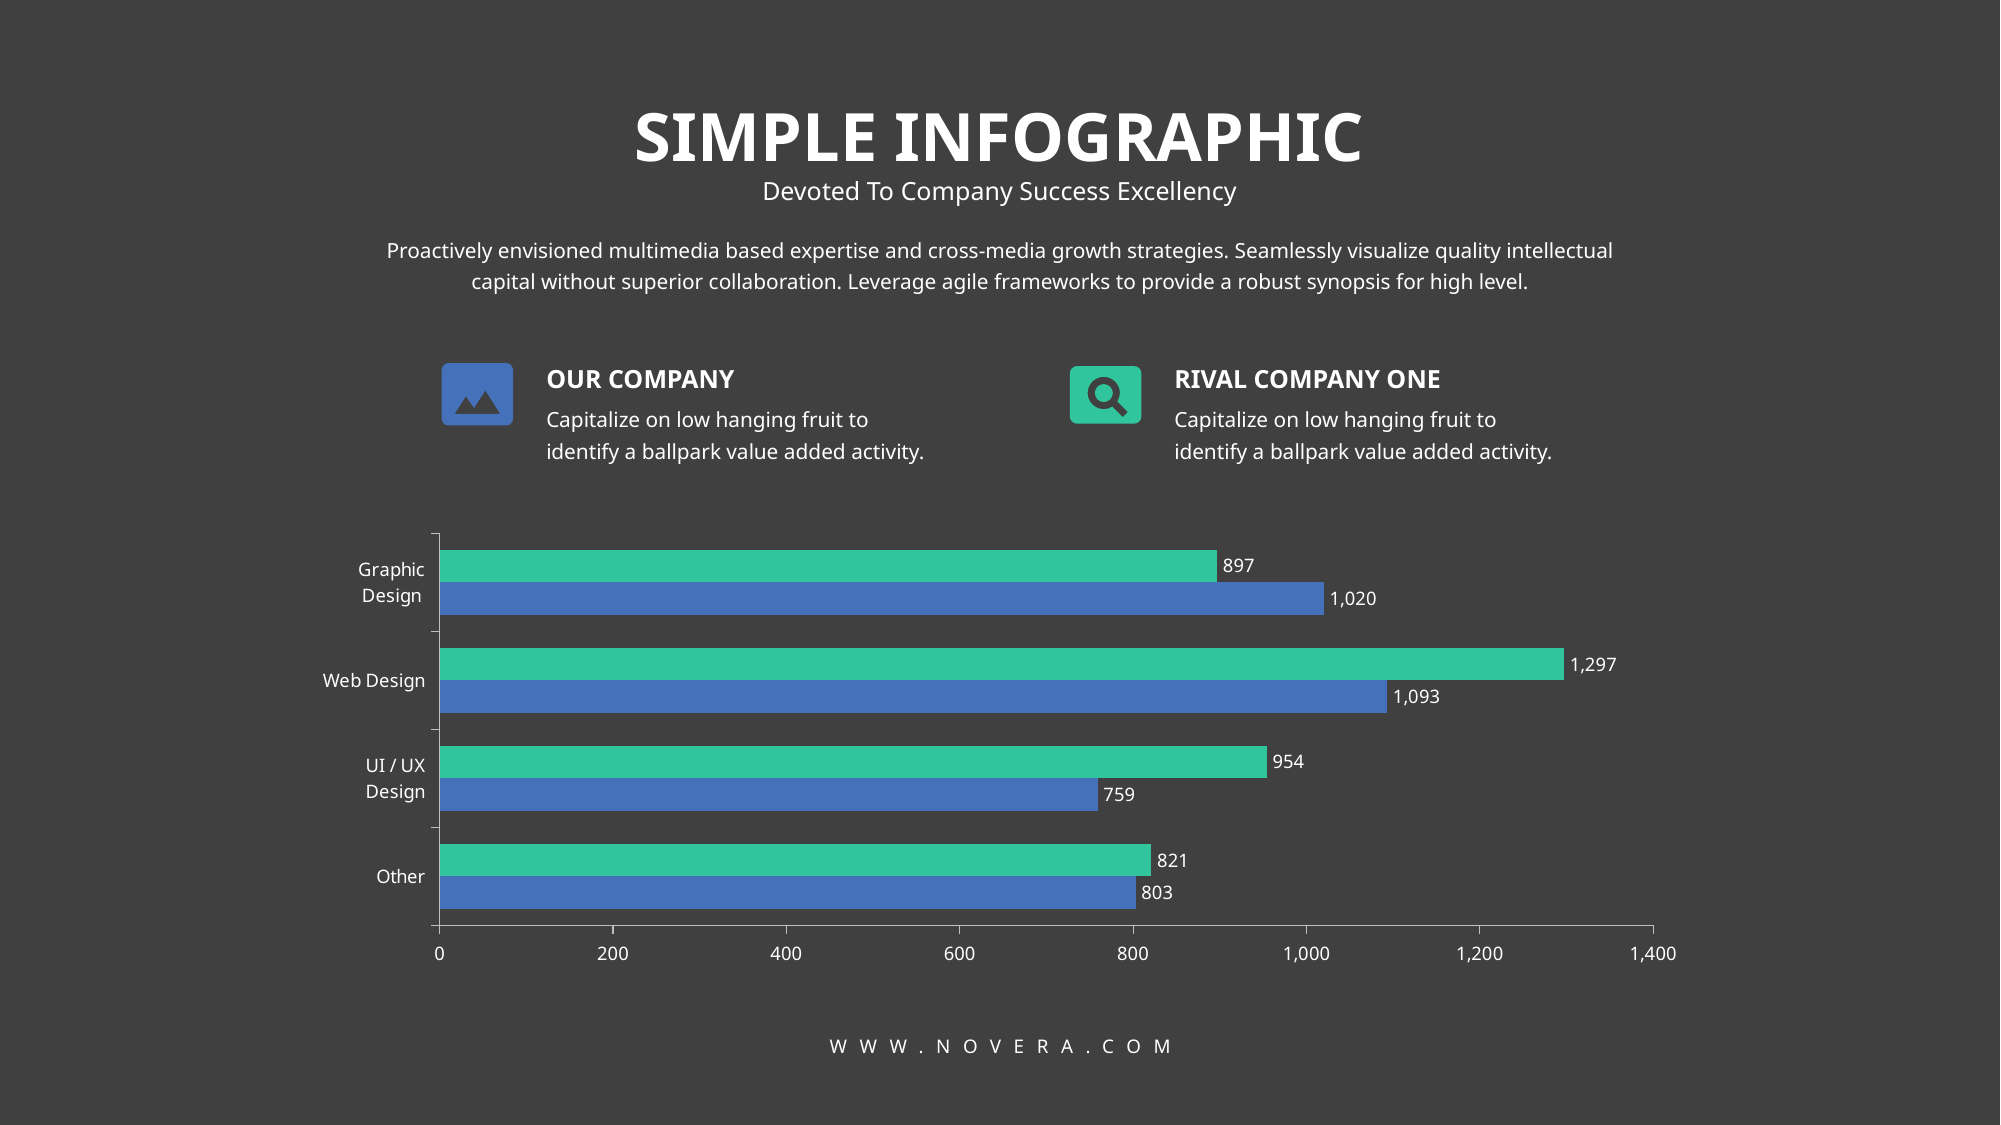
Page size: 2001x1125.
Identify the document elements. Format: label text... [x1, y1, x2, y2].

chart [322, 532, 1678, 967]
text_box Proactively envisioned multimedia based expertise and cross-media growth strategies. Seamlessly visualize quality intellectual capital without superior collaboration. Leverage agile frameworks to provide a robust synopsis for high level. [375, 231, 1625, 294]
text_box WWW.NOVERA.COM [797, 1034, 1203, 1057]
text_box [441, 363, 1559, 462]
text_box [603, 101, 1397, 206]
